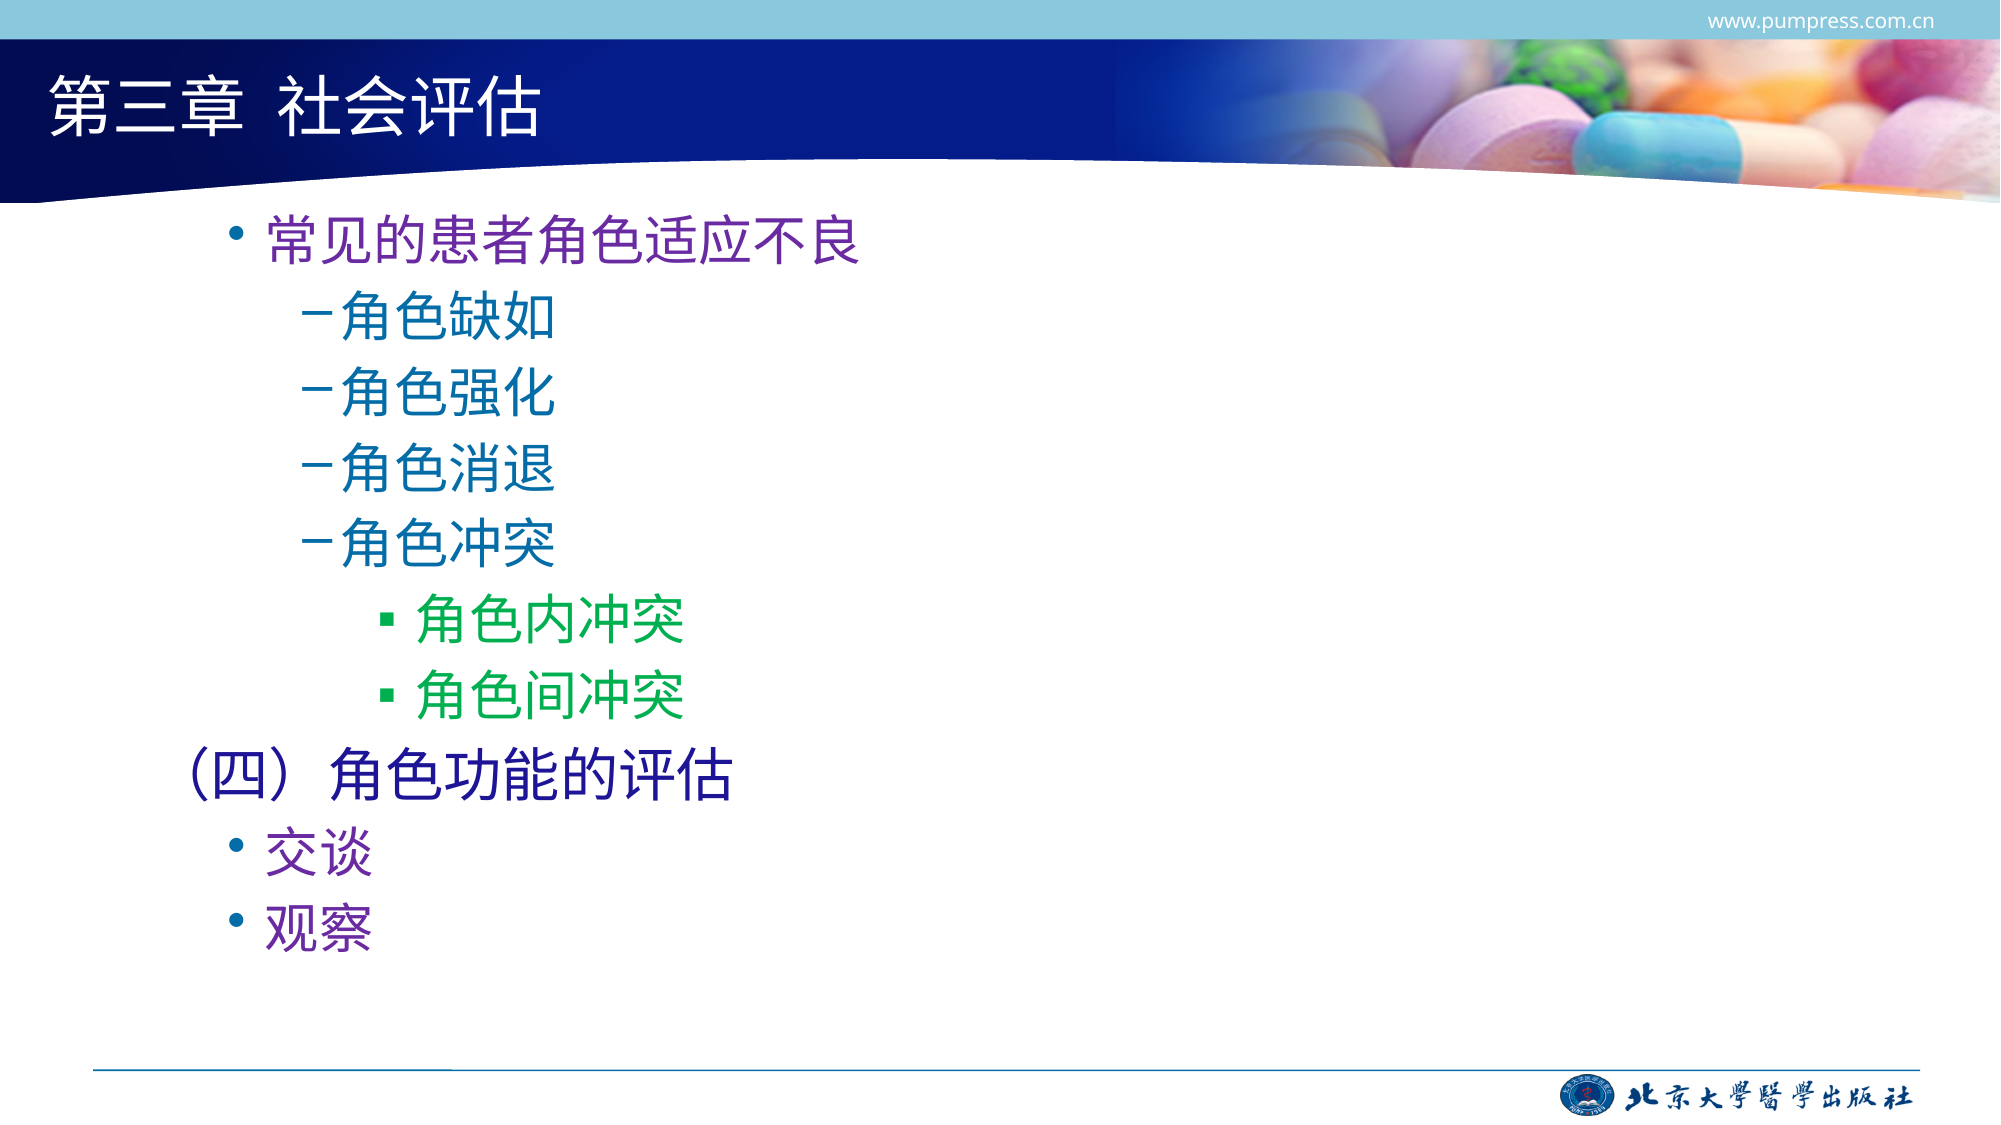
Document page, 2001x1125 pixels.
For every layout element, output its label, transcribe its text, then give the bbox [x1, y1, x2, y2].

picture [1560, 1074, 1915, 1118]
slide_number www.pumpress.com.cn [1366, 0, 1951, 38]
picture [0, 40, 2000, 203]
title 第三章 社会评估 [30, 58, 1799, 152]
list 常见的患者角色适应不良 角色缺如 角色强化 角色消退 角色冲突 角色内冲突 角色间冲突 （四）角色功能的评估 交谈 观察 [62, 198, 1947, 1000]
